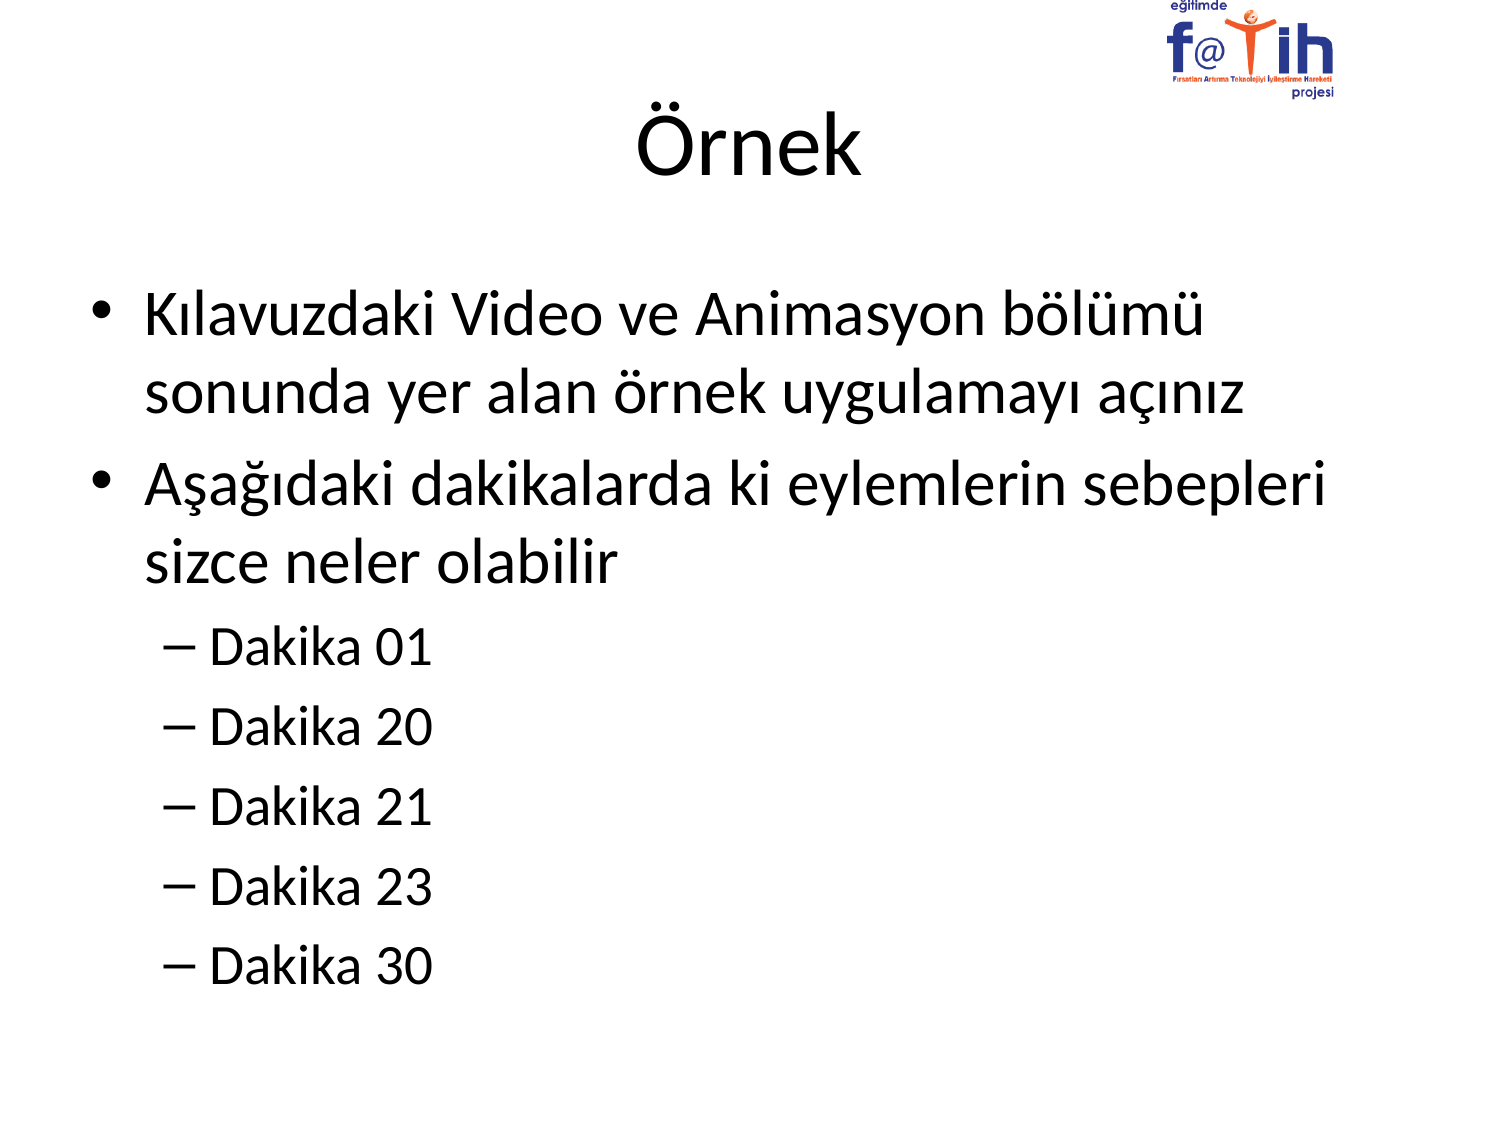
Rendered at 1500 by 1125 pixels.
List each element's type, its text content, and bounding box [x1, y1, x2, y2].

list Kılavuzdaki Video ve Animasyon bölümü sonunda yer alan örnek uygulamayı açınız Aşağıdaki dakikalarda ki eylemlerin sebepleri sizce neler olabilir Dakika 01 Dakika 20 Dakika 21 Dakika 23 Dakika 30 [75, 262, 1425, 1005]
picture [1162, 0, 1338, 45]
title Örnek [75, 45, 1425, 233]
